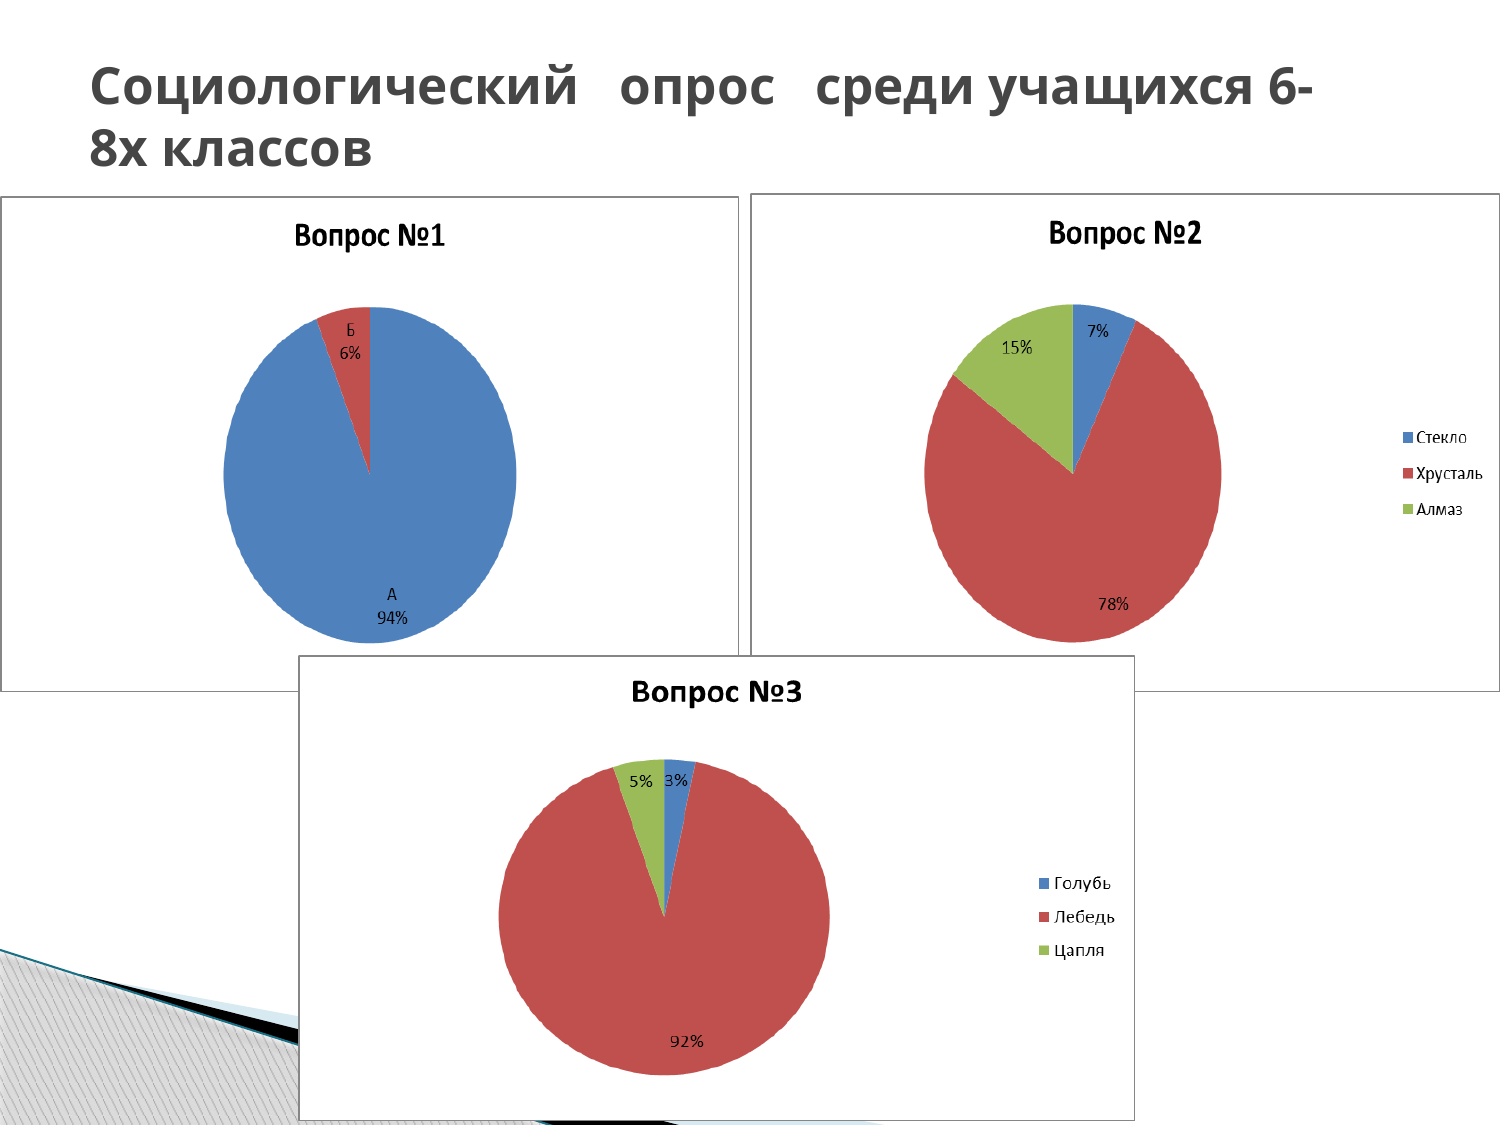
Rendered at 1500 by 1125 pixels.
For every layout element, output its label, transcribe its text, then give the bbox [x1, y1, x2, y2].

picture [298, 192, 1500, 1122]
title Социологический опрос среди учащихся 6-­8х классов [75, 45, 1425, 185]
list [0, 195, 739, 692]
